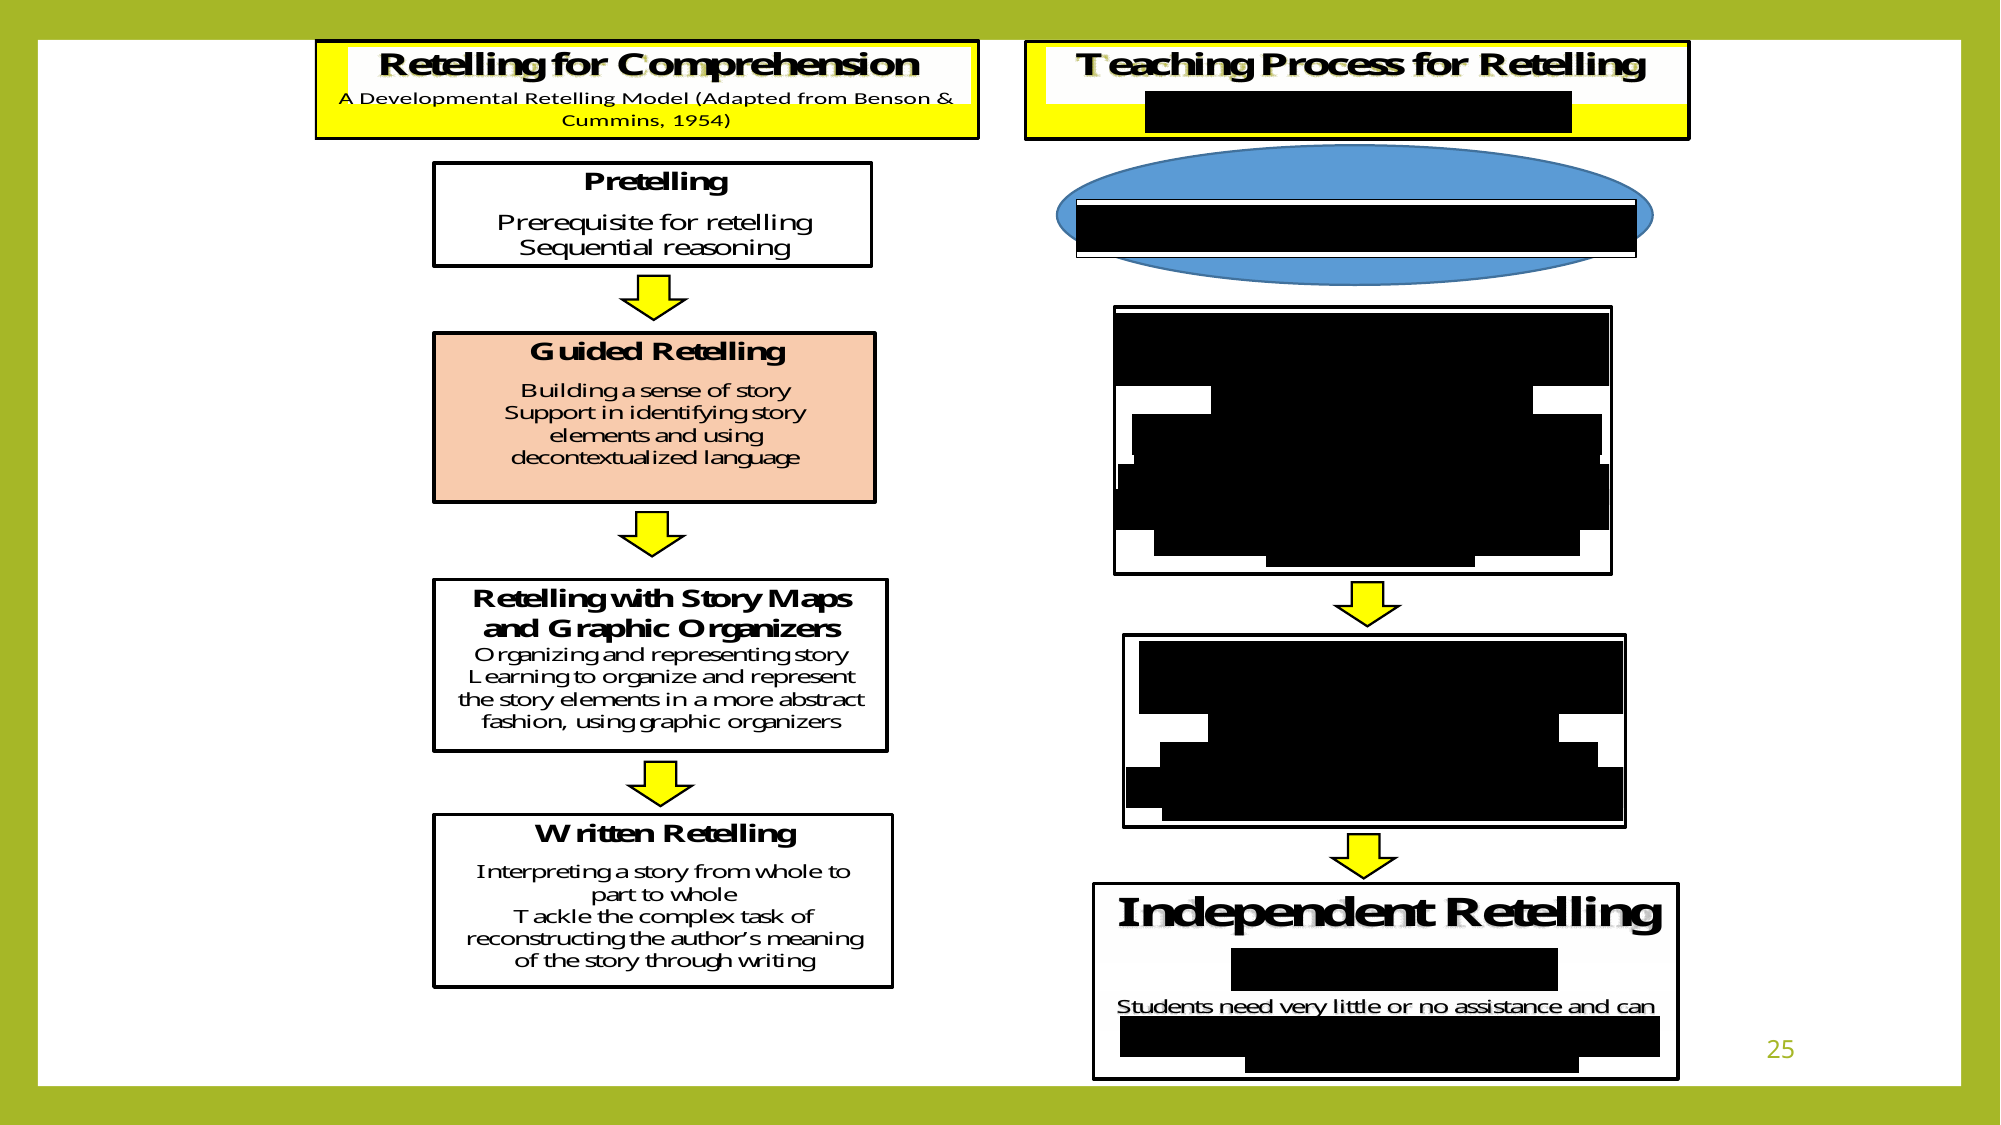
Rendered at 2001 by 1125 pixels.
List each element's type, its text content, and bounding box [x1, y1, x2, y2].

picture [314, 32, 1697, 1082]
slide_number 25 [1702, 1020, 1811, 1081]
